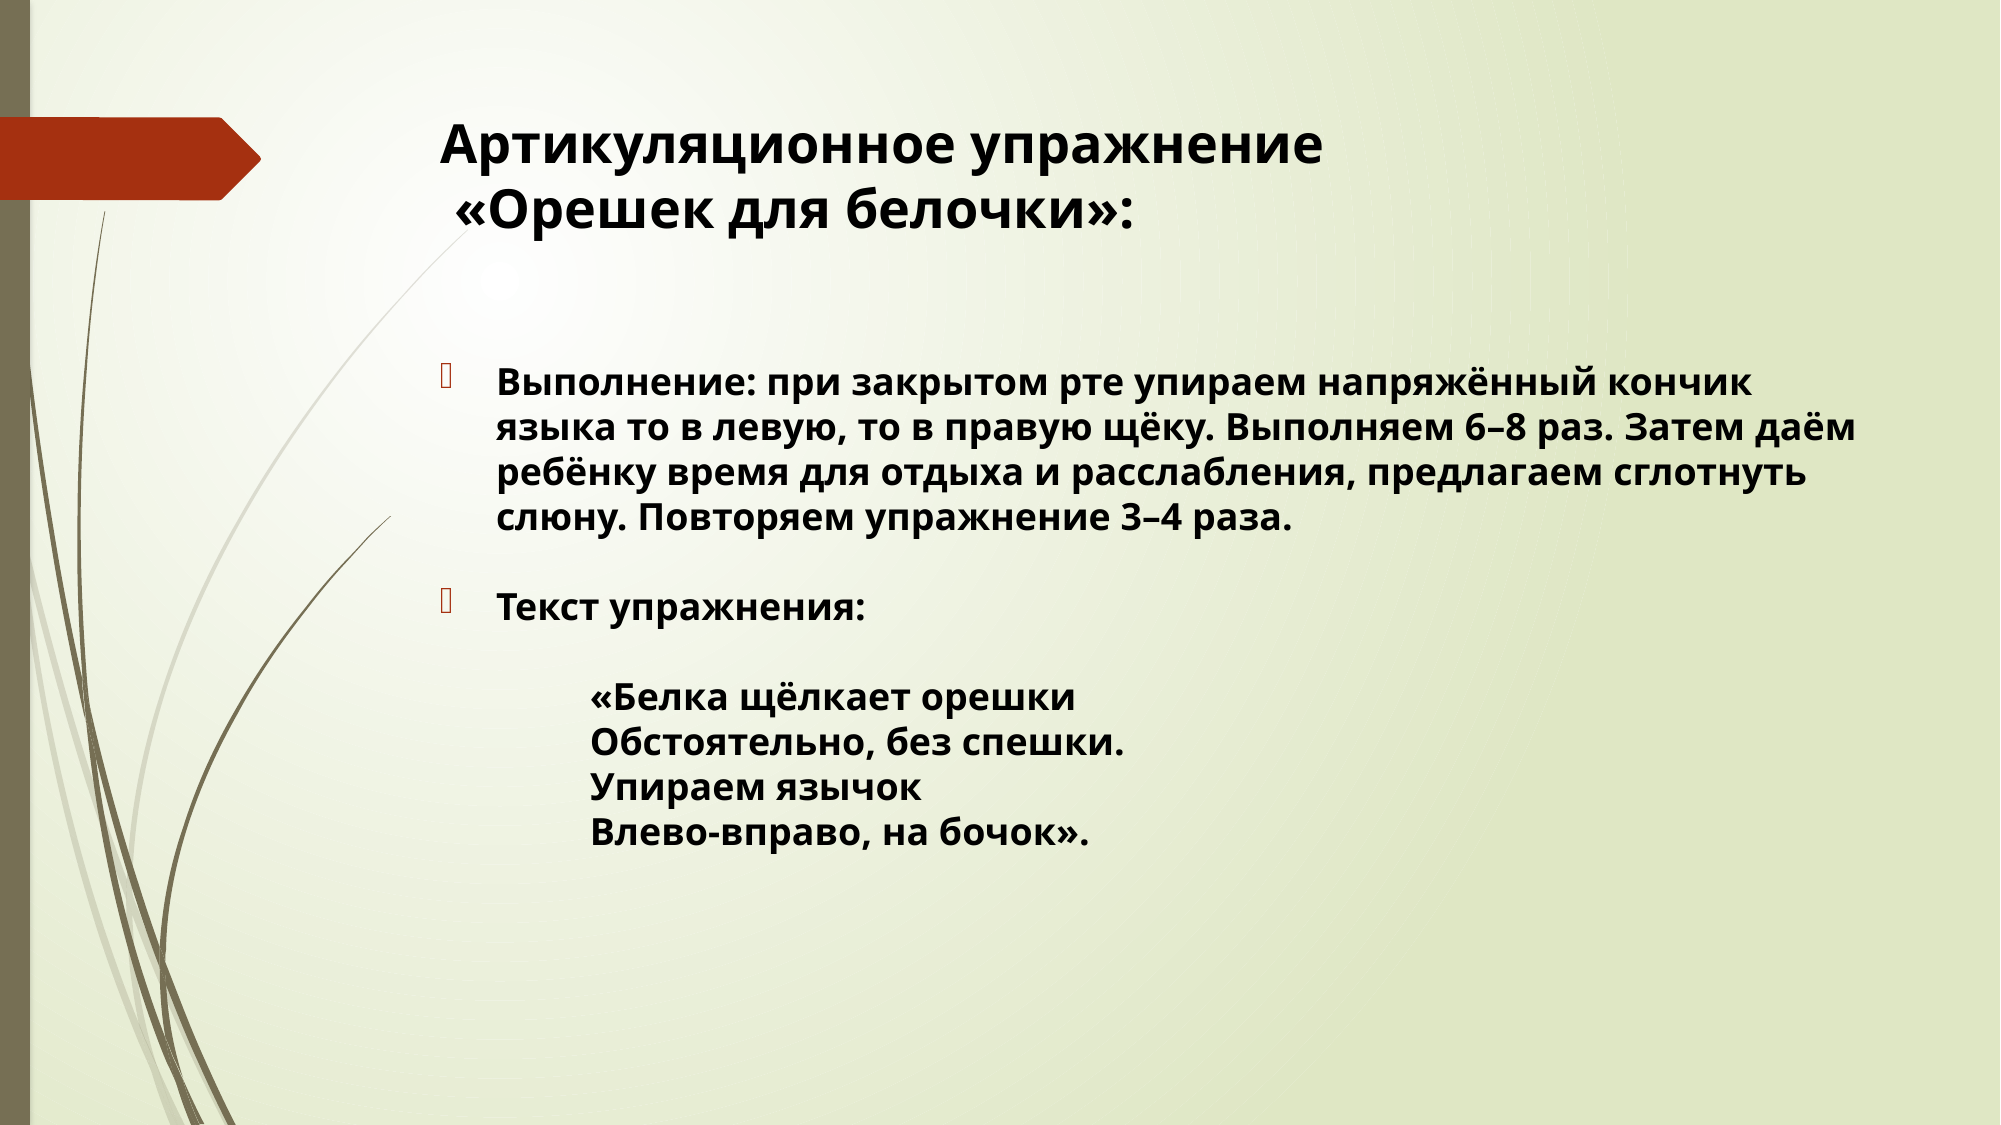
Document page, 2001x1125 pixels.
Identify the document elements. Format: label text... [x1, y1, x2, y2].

title Артикуляционное упражнение «Орешек для белочки»: [425, 102, 1888, 313]
list Выполнение: при закрытом рте упираем напряжённый кончик языка то в левую, то в правую щёку. Выполняем 6–8 раз. Затем даём ребёнку время для отдыха и расслабления, предлагаем сглотнуть слюну. Повторяем упражнение 3–4 раза. Текст упражнения: «Белка щёлкает орешки Обстоятельно, без спешки. Упираем язычок Влево-вправо, на бочок». [424, 350, 1888, 970]
